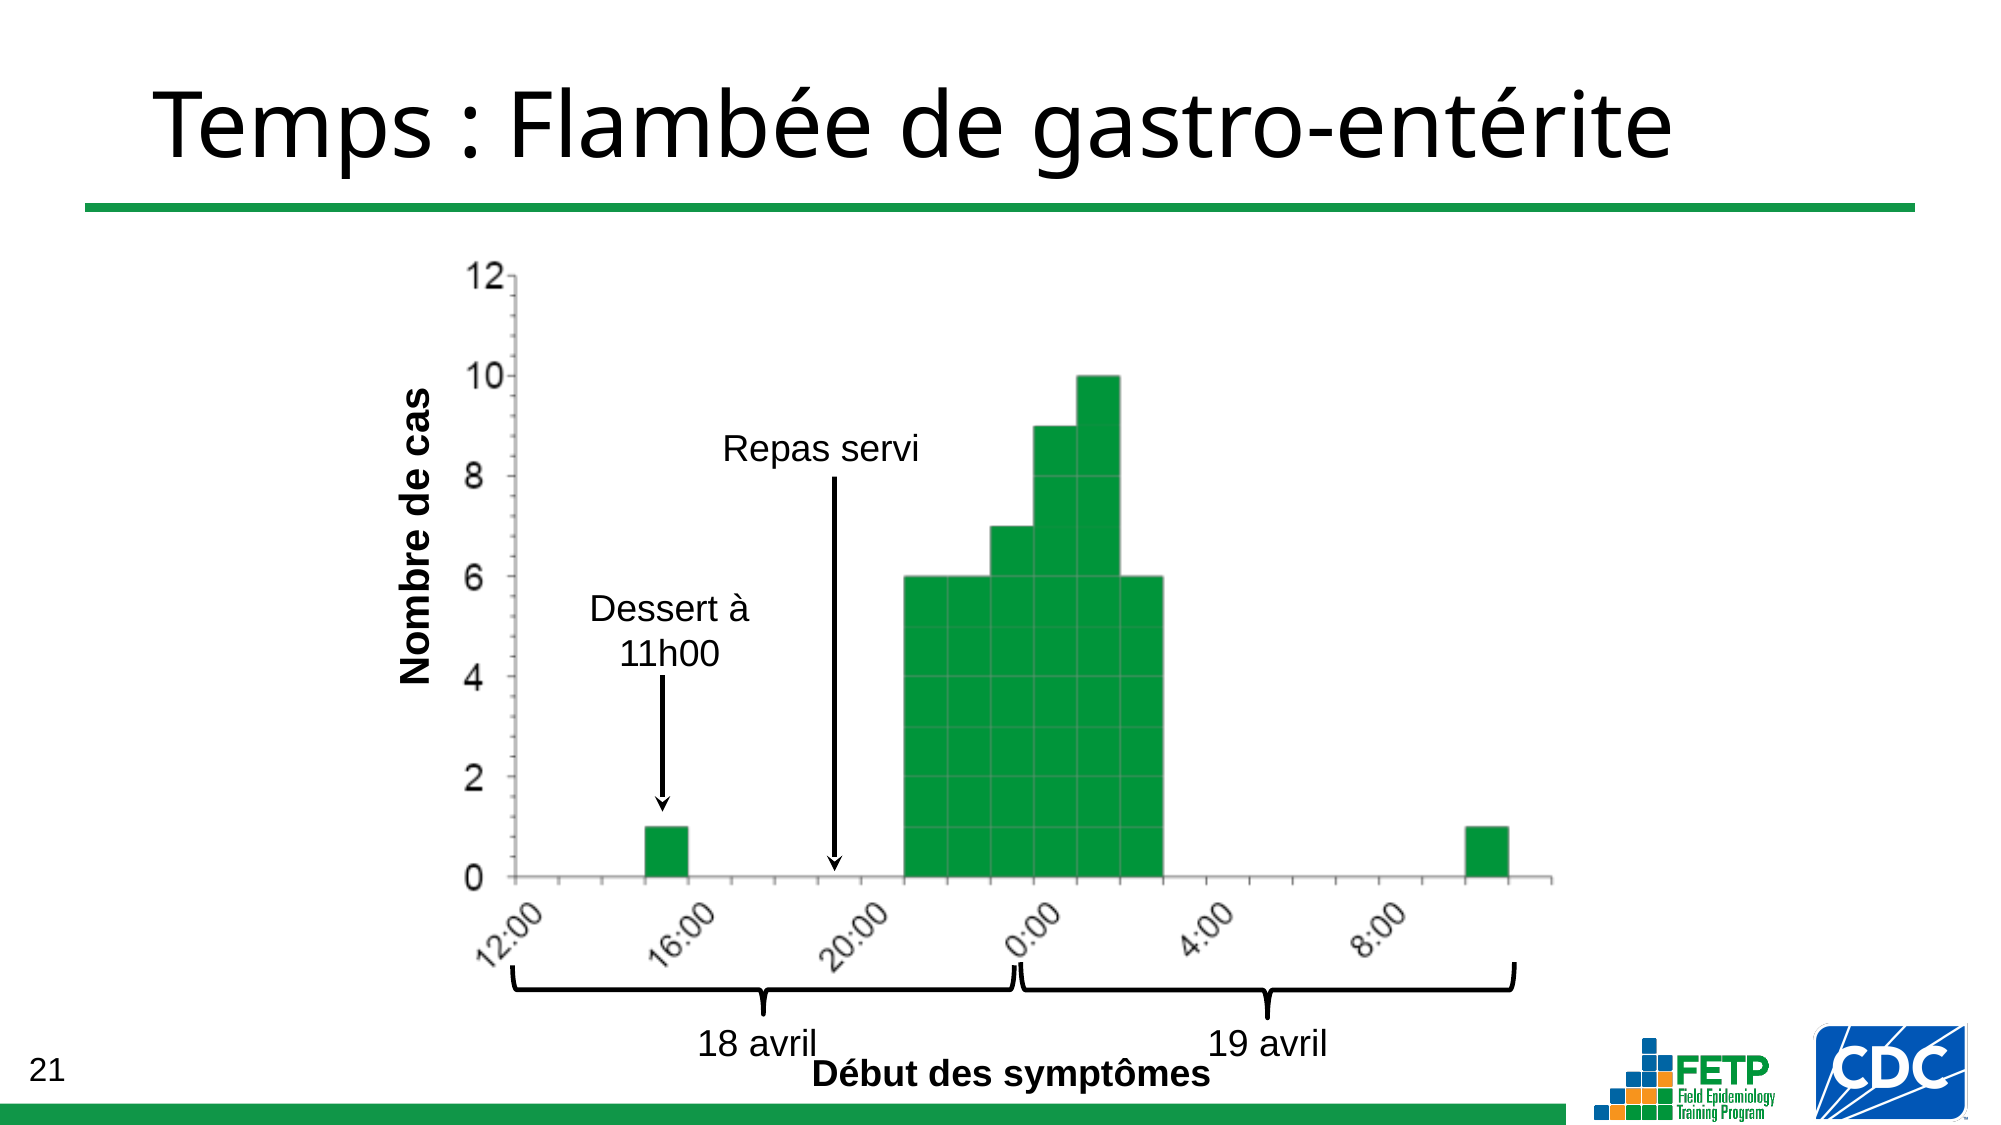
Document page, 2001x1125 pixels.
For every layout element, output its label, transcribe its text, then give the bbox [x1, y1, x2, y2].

title Temps : Flambée de gastro-entérite [137, 70, 1863, 277]
picture [1813, 1023, 1968, 1122]
picture [340, 176, 1775, 1122]
